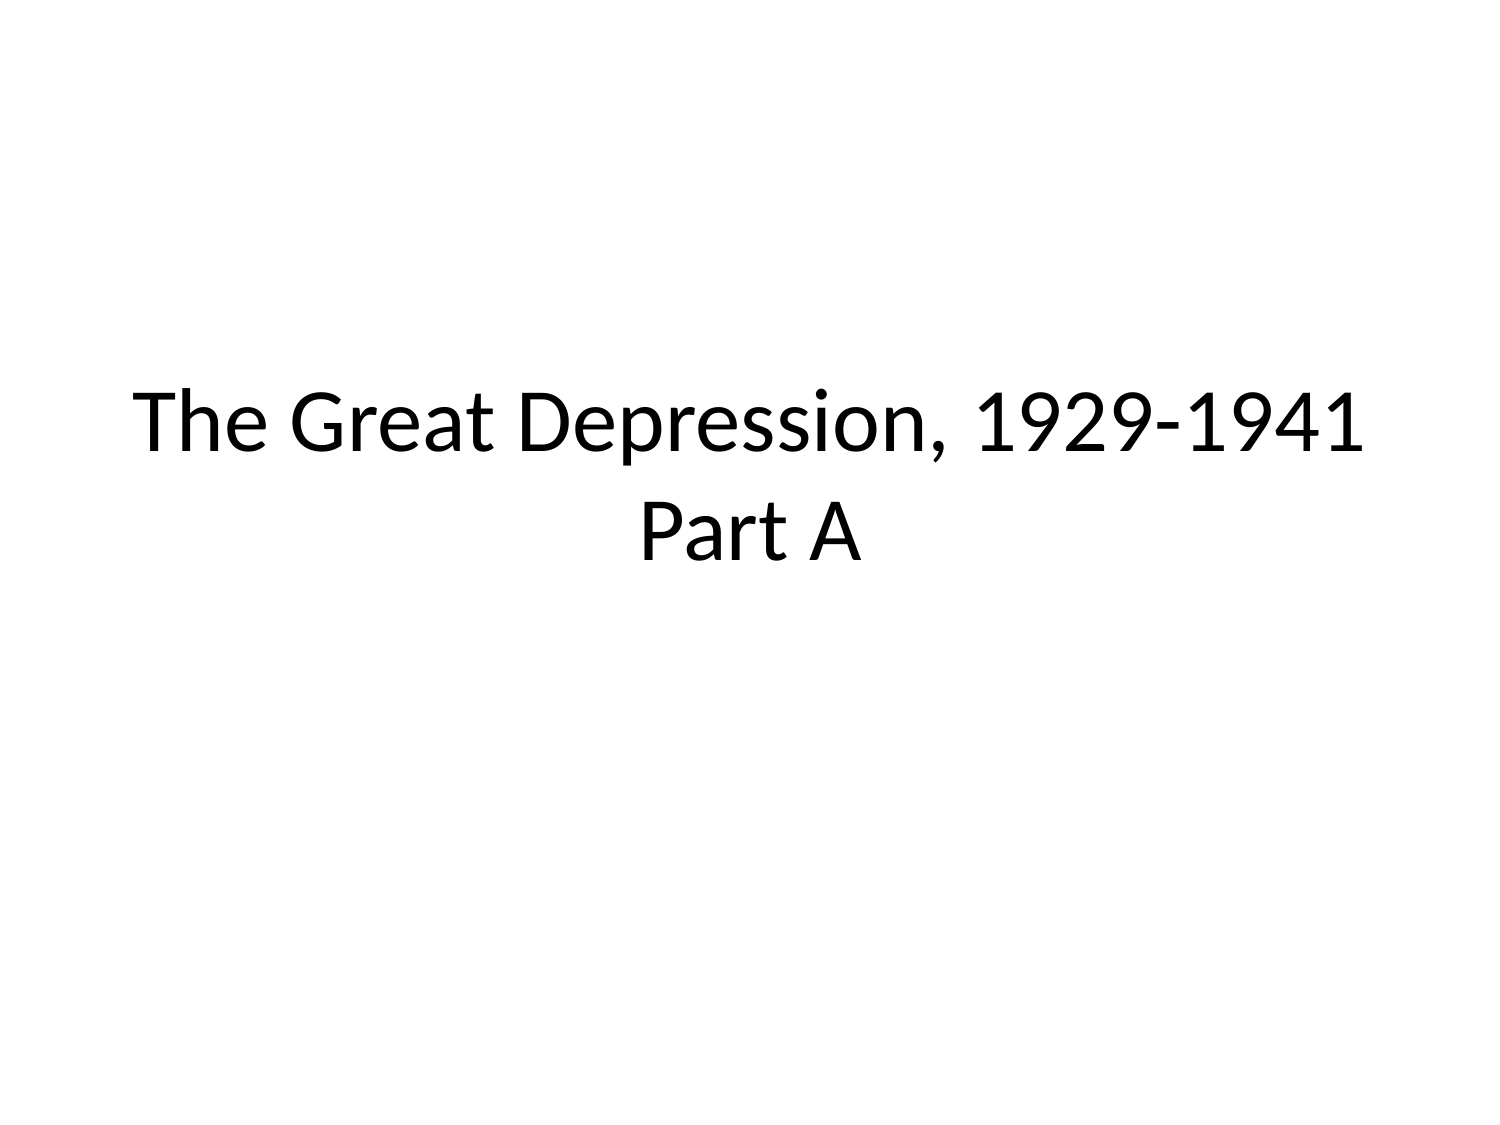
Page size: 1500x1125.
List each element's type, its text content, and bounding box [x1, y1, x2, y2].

title The Great Depression, 1929-1941 Part A [112, 349, 1388, 591]
